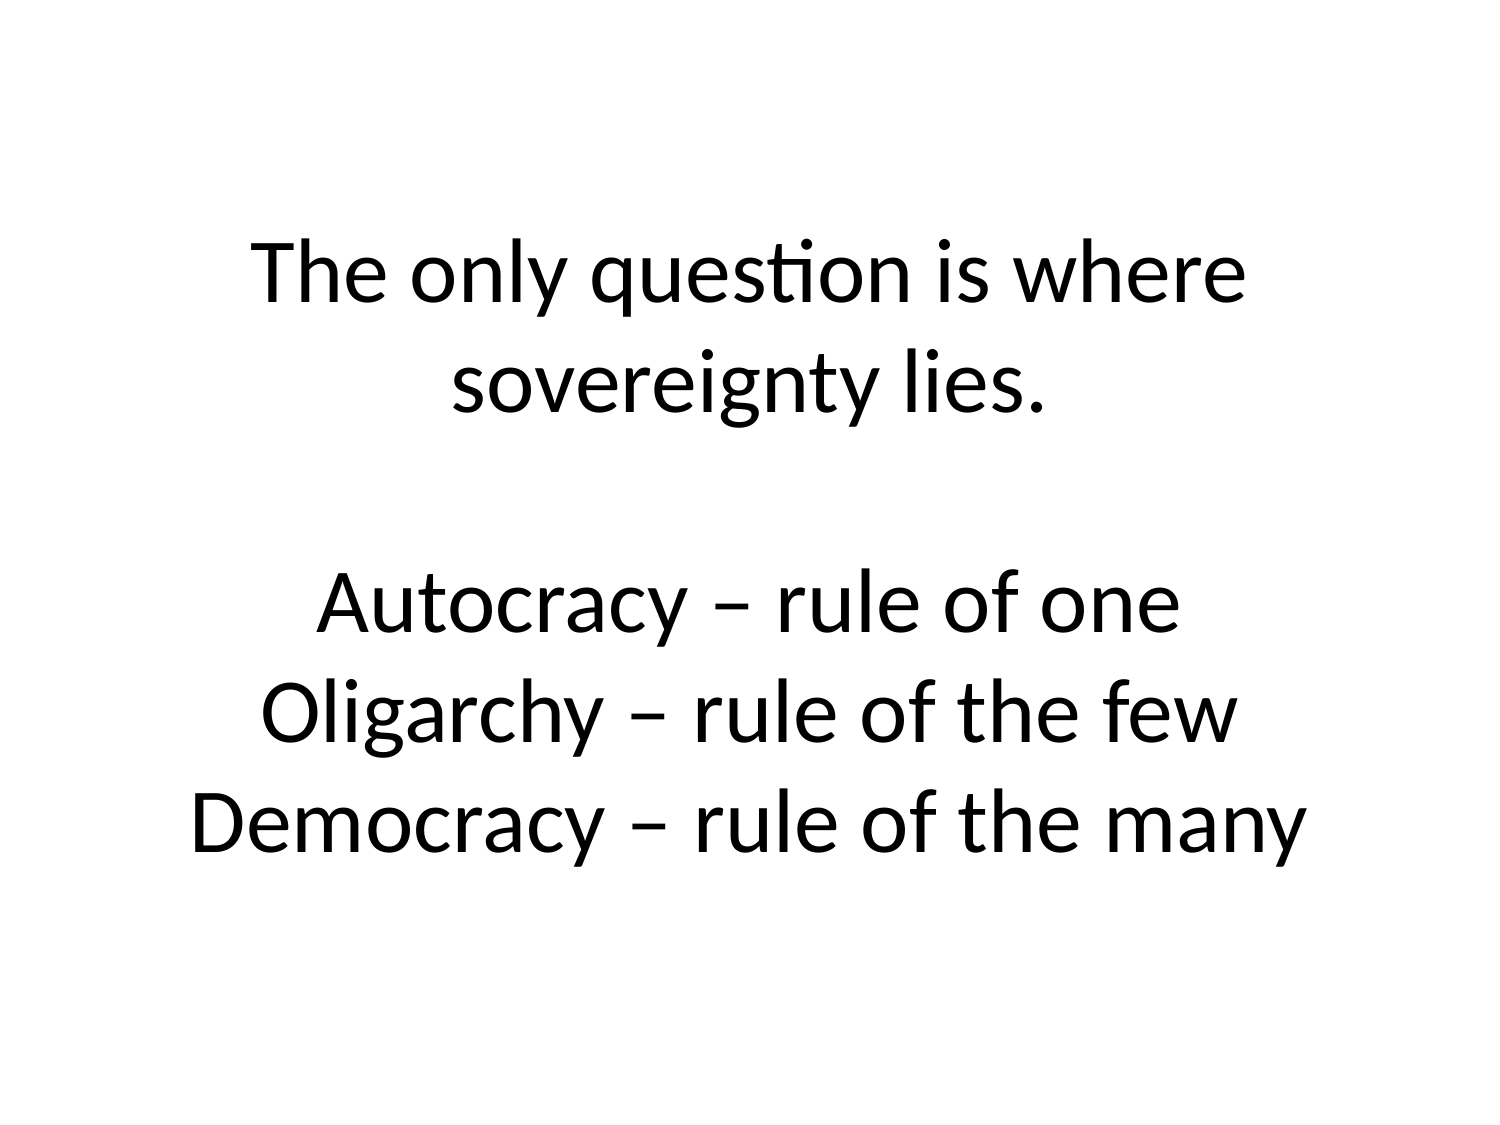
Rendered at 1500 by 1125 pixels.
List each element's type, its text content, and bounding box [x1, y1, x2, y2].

title The only question is where sovereignty lies. Autocracy – rule of one Oligarchy – rule of the few Democracy – rule of the many [74, 44, 1426, 1038]
